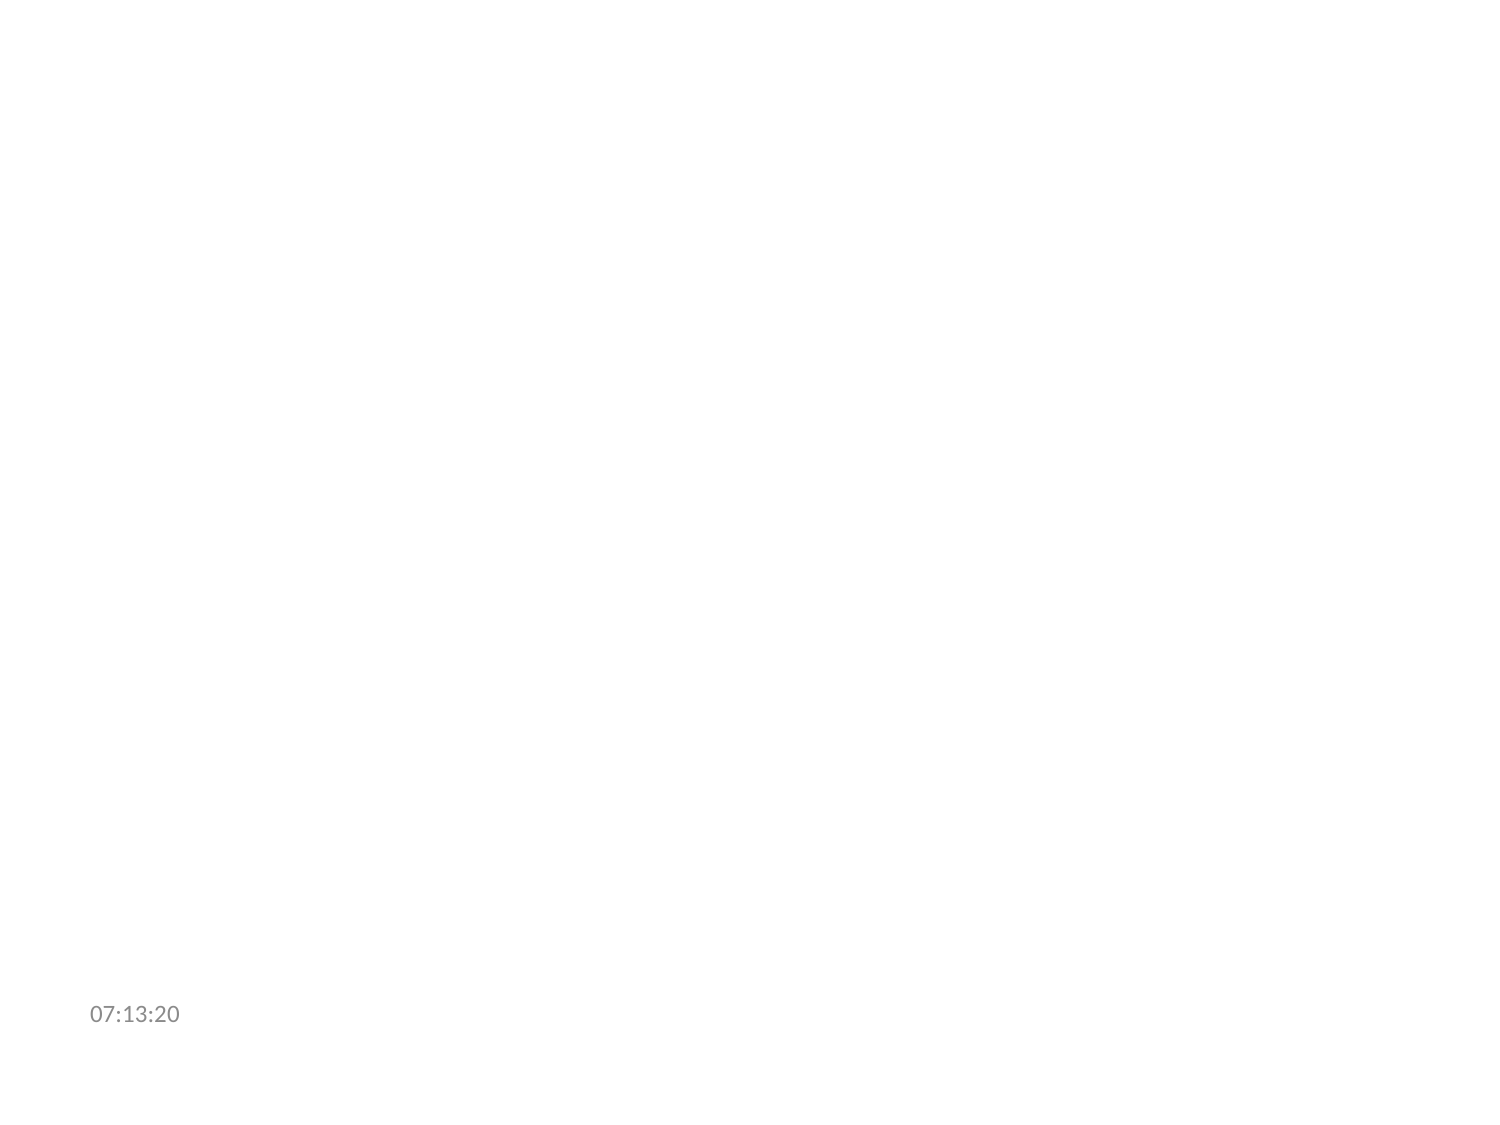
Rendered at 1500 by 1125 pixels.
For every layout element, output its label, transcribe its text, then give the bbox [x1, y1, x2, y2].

text_box 15:35:09 [75, 982, 425, 1043]
